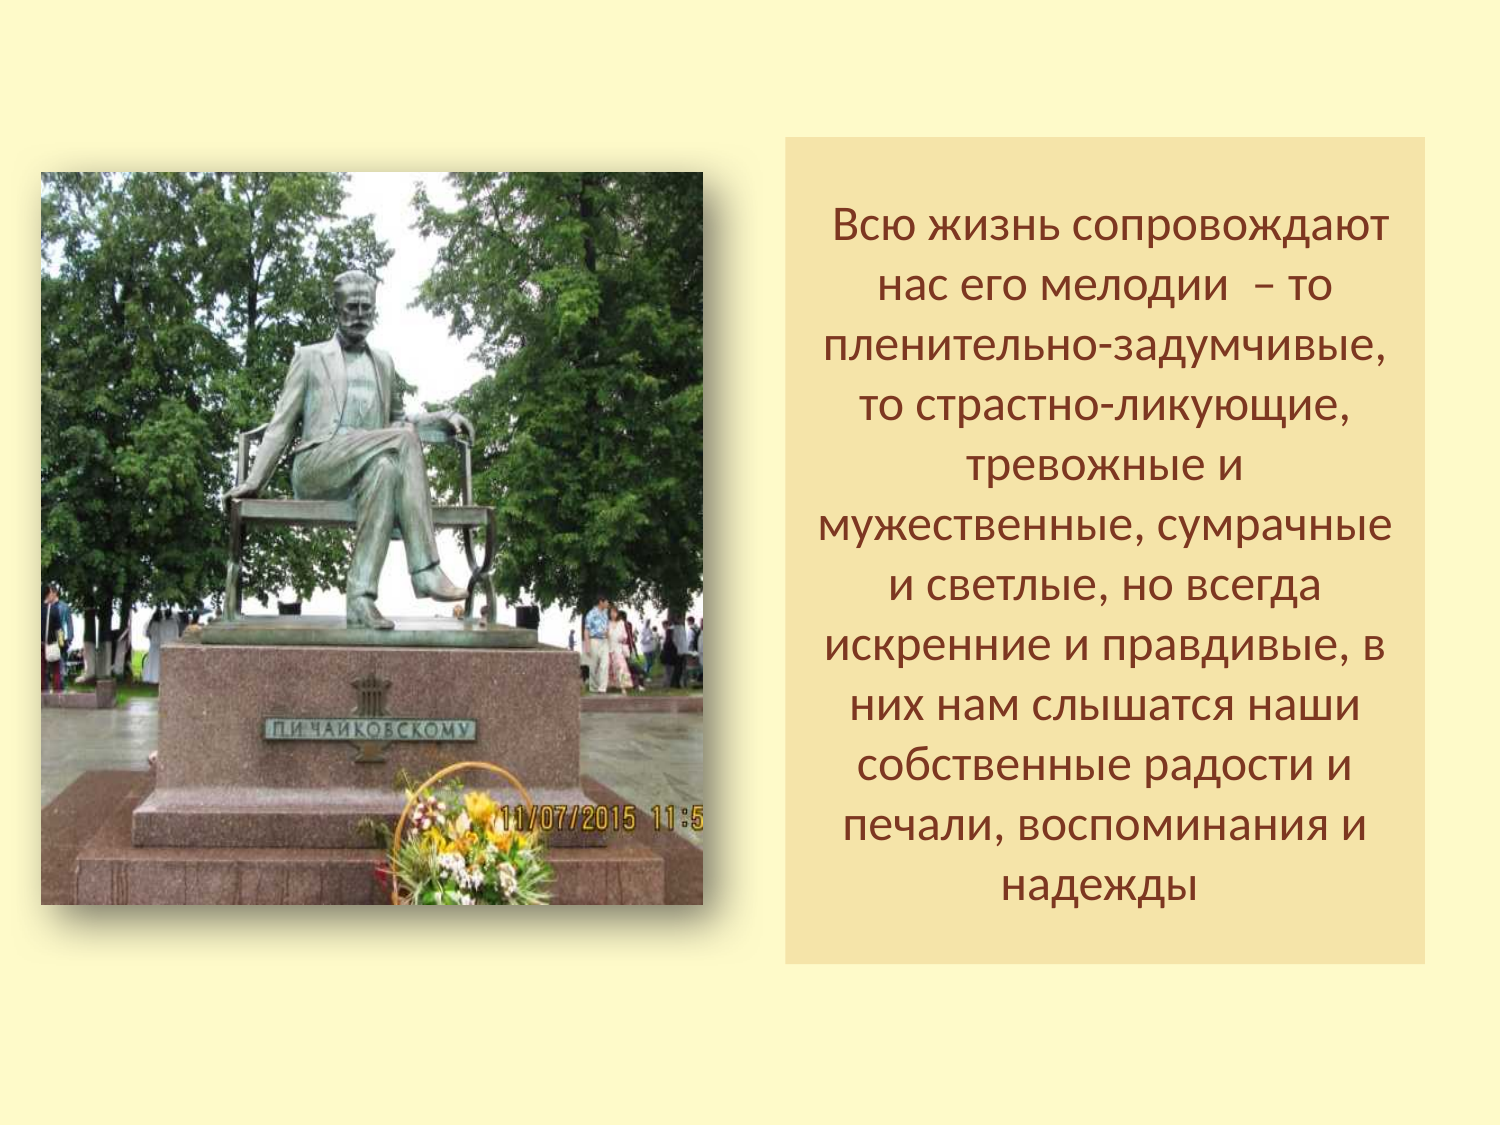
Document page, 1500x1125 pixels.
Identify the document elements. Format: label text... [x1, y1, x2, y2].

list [41, 172, 703, 906]
title Всю жизнь сопровождают нас его мелодии – то пленительно-задумчивые, то страстно-ликующие, тревожные и мужественные, сумрачные и светлые, но всегда искренние и правдивые, в них нам слышатся наши собственные радости и печали, воспоминания и надежды [785, 137, 1425, 965]
